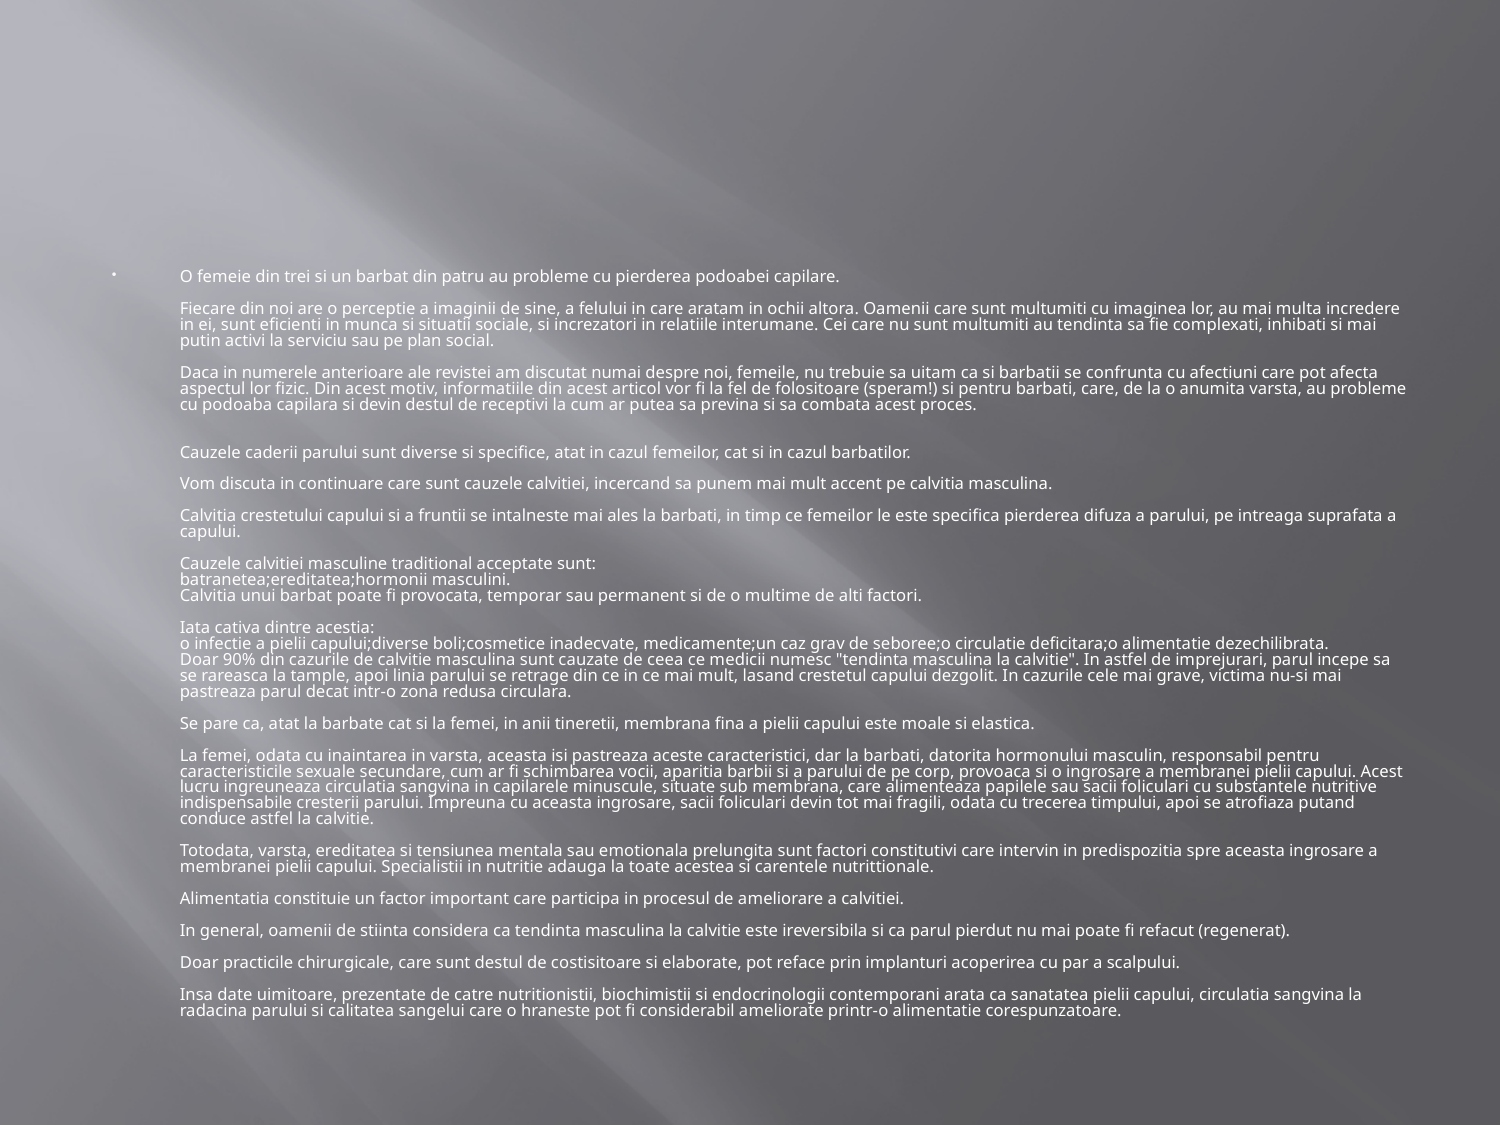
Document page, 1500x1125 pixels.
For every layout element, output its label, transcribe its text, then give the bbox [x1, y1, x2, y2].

list O femeie din trei si un barbat din patru au probleme cu pierderea podoabei capilare. Fiecare din noi are o perceptie a imaginii de sine, a felului in care aratam in ochii altora. Oamenii care sunt multumiti cu imaginea lor, au mai multa incredere in ei, sunt eficienti in munca si situatii sociale, si increzatori in relatiile interumane. Cei care nu sunt multumiti au tendinta sa fie complexati, inhibati si mai putin activi la serviciu sau pe plan social. Daca in numerele anterioare ale revistei am discutat numai despre noi, femeile, nu trebuie sa uitam ca si barbatii se confrunta cu afectiuni care pot afecta aspectul lor fizic. Din acest motiv, informatiile din acest articol vor fi la fel de folositoare (speram!) si pentru barbati, care, de la o anumita varsta, au probleme cu podoaba capilara si devin destul de receptivi la cum ar putea sa previna si sa combata acest proces. Cauzele caderii parului sunt diverse si specifice, atat in cazul femeilor, cat si in cazul barbatilor. Vom discuta in continuare care sunt cauzele calvitiei, incercand sa punem mai mult accent pe calvitia masculina. Calvitia crestetului capului si a fruntii se intalneste mai ales la barbati, in timp ce femeilor le este specifica pierderea difuza a parului, pe intreaga suprafata a capului. Cauzele calvitiei masculine traditional acceptate sunt: batranetea;ereditatea;hormonii masculini. Calvitia unui barbat poate fi provocata, temporar sau permanent si de o multime de alti factori. Iata cativa dintre acestia: o infectie a pielii capului;diverse boli;cosmetice inadecvate, medicamente;un caz grav de seboree;o circulatie deficitara;o alimentatie dezechilibrata. Doar 90% din cazurile de calvitie masculina sunt cauzate de ceea ce medicii numesc "tendinta masculina la calvitie". In astfel de imprejurari, parul incepe sa se rareasca la tample, apoi linia parului se retrage din ce in ce mai mult, lasand crestetul capului dezgolit. In cazurile cele mai grave, victima nu-si mai pastreaza parul decat intr-o zona redusa circulara. Se pare ca, atat la barbate cat si la femei, in anii tineretii, membrana fina a pielii capului este moale si elastica. La femei, odata cu inaintarea in varsta, aceasta isi pastreaza aceste caracteristici, dar la barbati, datorita hormonului masculin, responsabil pentru caracteristicile sexuale secundare, cum ar fi schimbarea vocii, aparitia barbii si a parului de pe corp, provoaca si o ingrosare a membranei pielii capului. Acest lucru ingreuneaza circulatia sangvina in capilarele minuscule, situate sub membrana, care alimenteaza papilele sau sacii foliculari cu substantele nutritive indispensabile cresterii parului. Impreuna cu aceasta ingrosare, sacii foliculari devin tot mai fragili, odata cu trecerea timpului, apoi se atrofiaza putand conduce astfel la calvitie. Totodata, varsta, ereditatea si tensiunea mentala sau emotionala prelungita sunt factori constitutivi care intervin in predispozitia spre aceasta ingrosare a membranei pielii capului. Specialistii in nutritie adauga la toate acestea si carentele nutrittionale. Alimentatia constituie un factor important care participa in procesul de ameliorare a calvitiei. In general, oamenii de stiinta considera ca tendinta masculina la calvitie este ireversibila si ca parul pierdut nu mai poate fi refacut (regenerat). Doar practicile chirurgicale, care sunt destul de costisitoare si elaborate, pot reface prin implanturi acoperirea cu par a scalpului. Insa date uimitoare, prezentate de catre nutritionistii, biochimistii si endocrinologii contemporani arata ca sanatatea pielii capului, circulatia sangvina la radacina parului si calitatea sangelui care o hraneste pot fi considerabil ameliorate printr-o alimentatie corespunzatoare. [74, 262, 1426, 1036]
